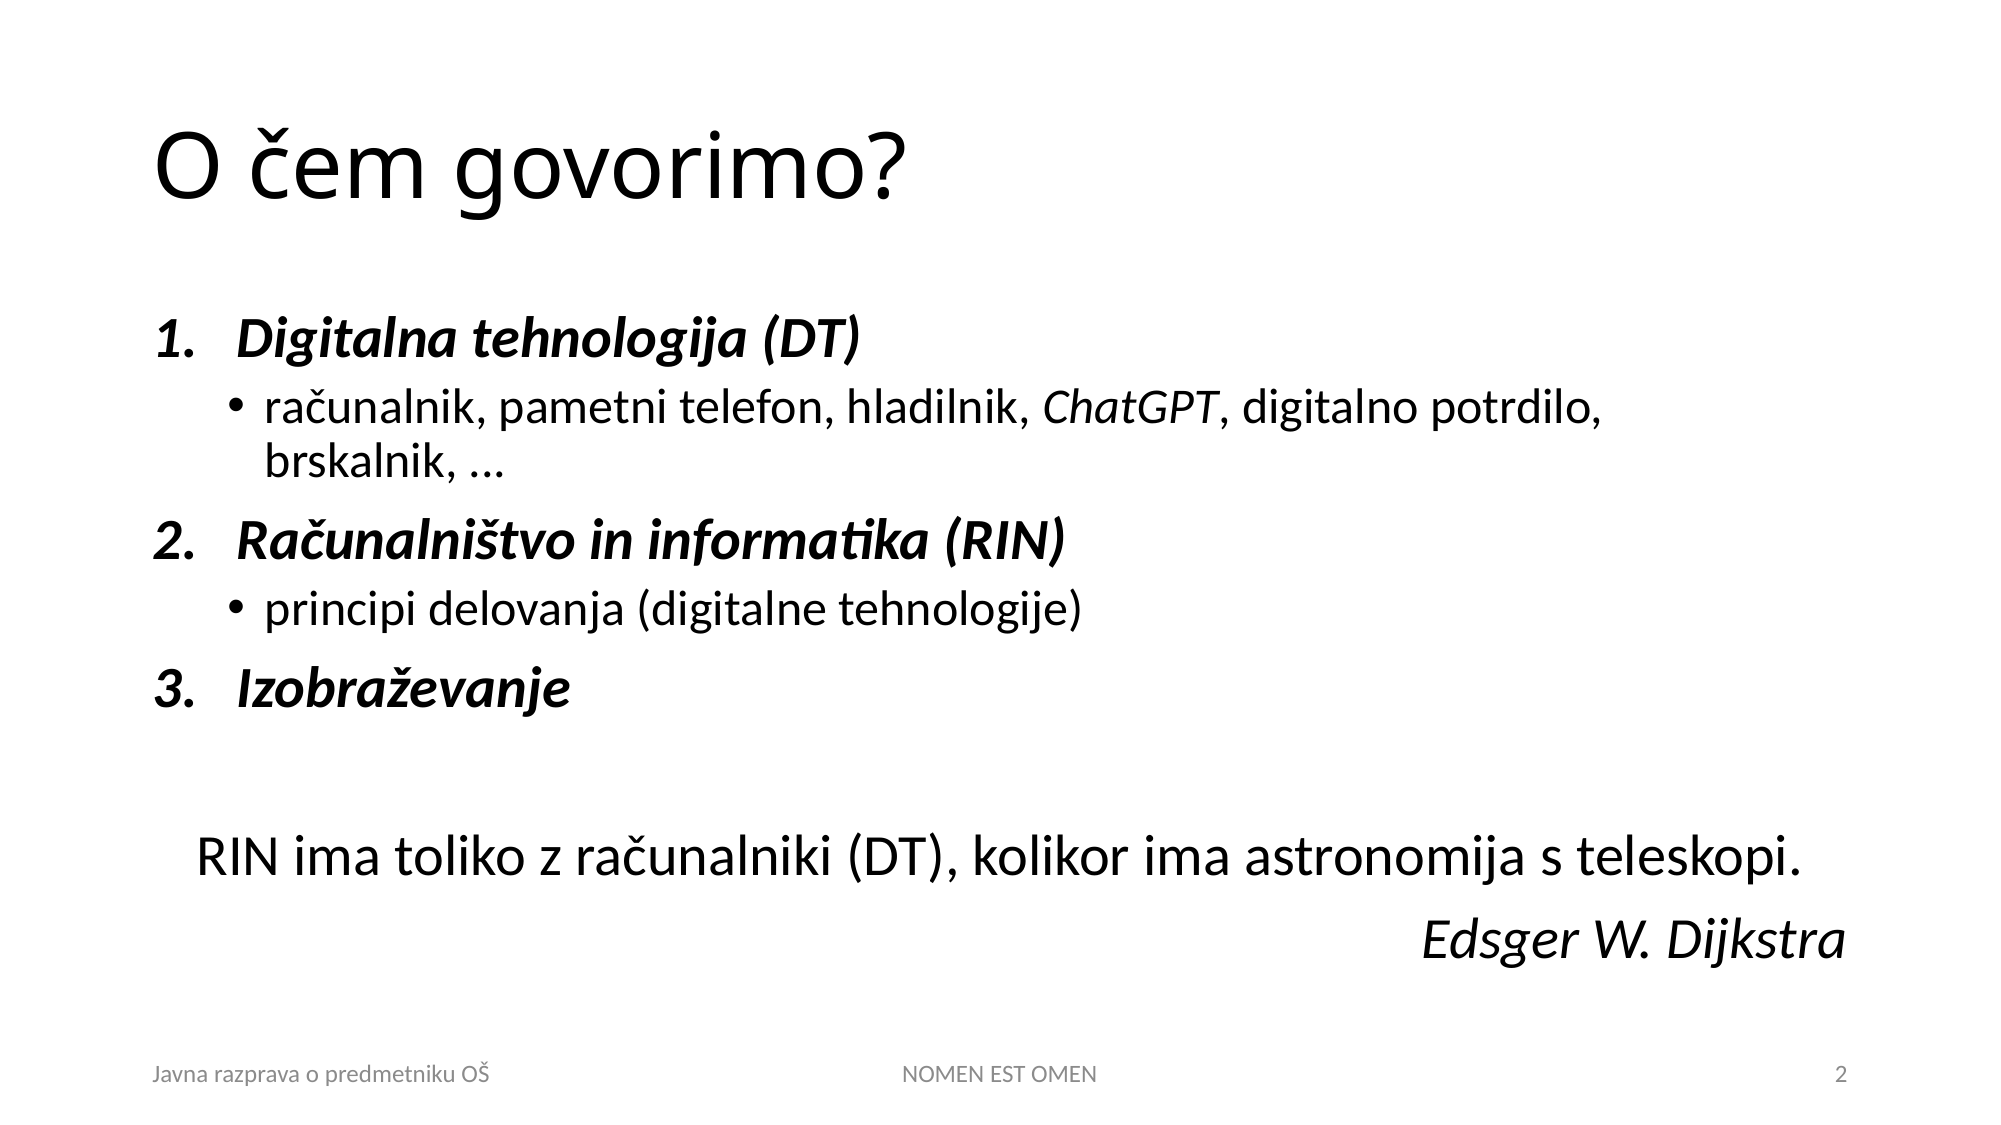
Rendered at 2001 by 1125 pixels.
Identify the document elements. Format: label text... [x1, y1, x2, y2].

slide_number 2 [1412, 1042, 1863, 1103]
list Digitalna tehnologija (DT) računalnik, pametni telefon, hladilnik, ChatGPT, digitalno potrdilo, brskalnik, ... Računalništvo in informatika (RIN) principi delovanja (digitalne tehnologije) Izobraževanje RIN ima toliko z računalniki (DT), kolikor ima astronomija s teleskopi. Edsger W. Dijkstra [137, 299, 1863, 1014]
title O čem govorimo? [137, 59, 1863, 278]
footer NOMEN EST OMEN [662, 1042, 1338, 1103]
slide_number Javna razprava o predmetniku OŠ [137, 1042, 588, 1103]
